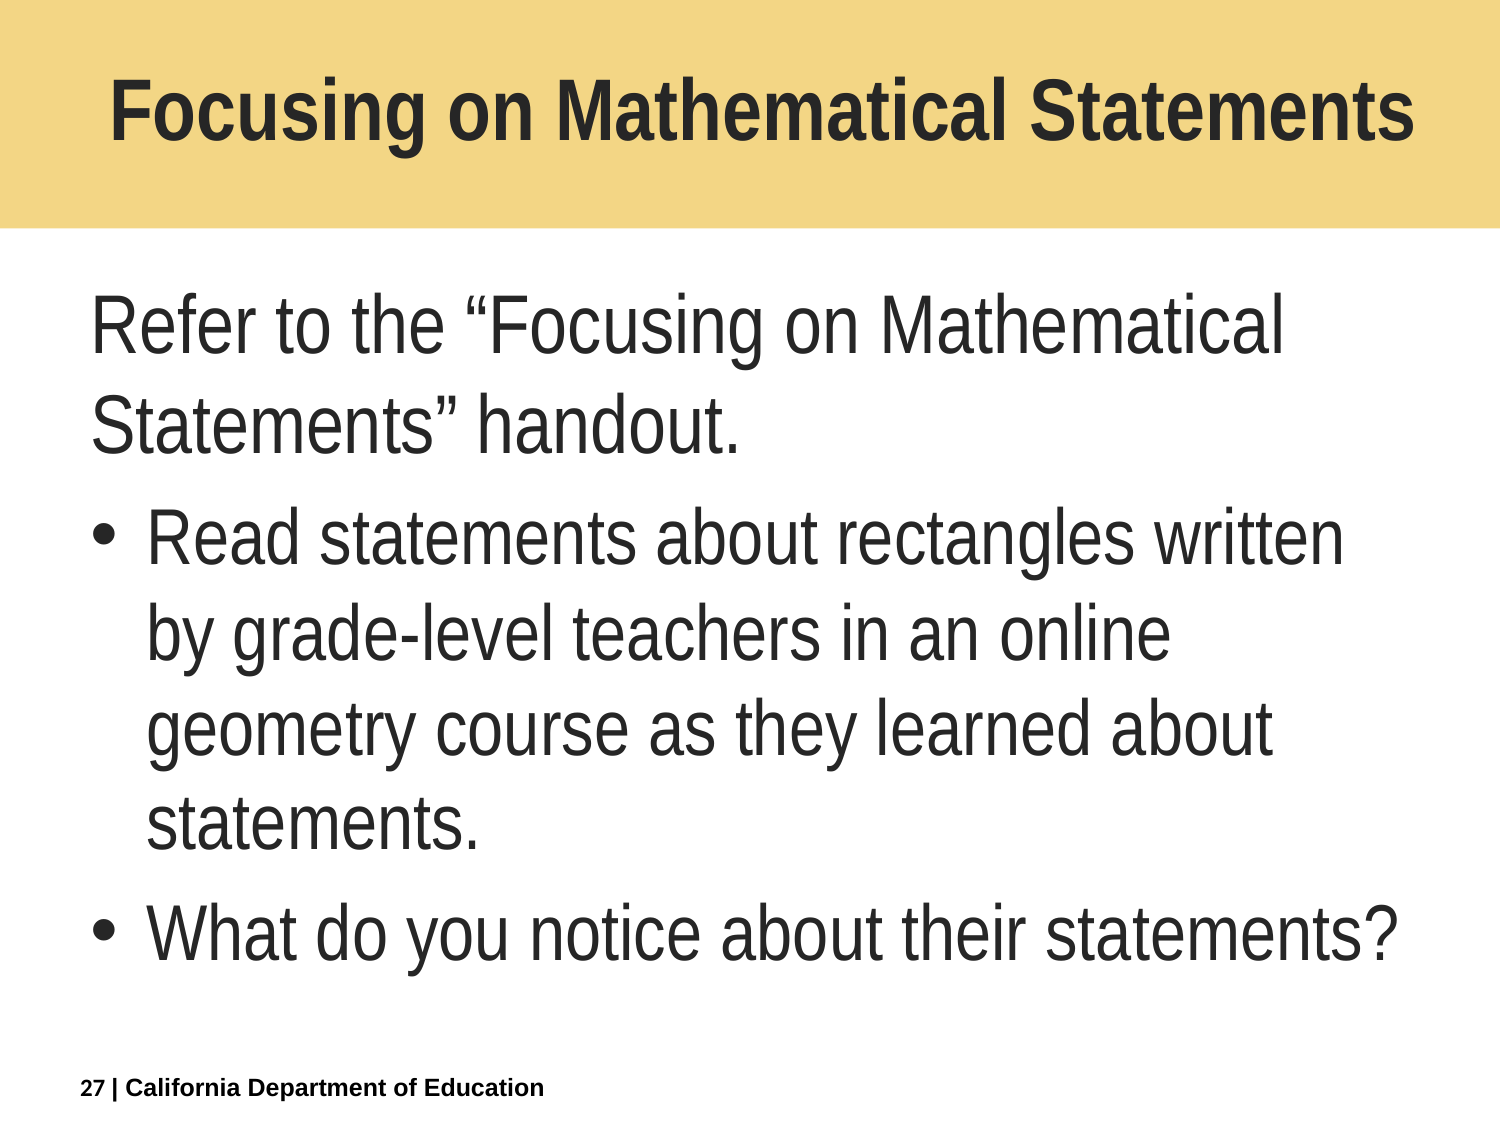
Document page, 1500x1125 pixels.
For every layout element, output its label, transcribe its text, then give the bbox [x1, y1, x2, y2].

slide_number 27 [55, 1064, 121, 1124]
footer | California Department of Education [121, 1064, 699, 1124]
title Focusing on Mathematical Statements [74, 11, 1453, 200]
list Refer to the “Focusing on Mathematical Statements” handout. Read statements about rectangles written by grade-level teachers in an online geometry course as they learned about statements. What do you notice about their statements? [74, 262, 1426, 1054]
